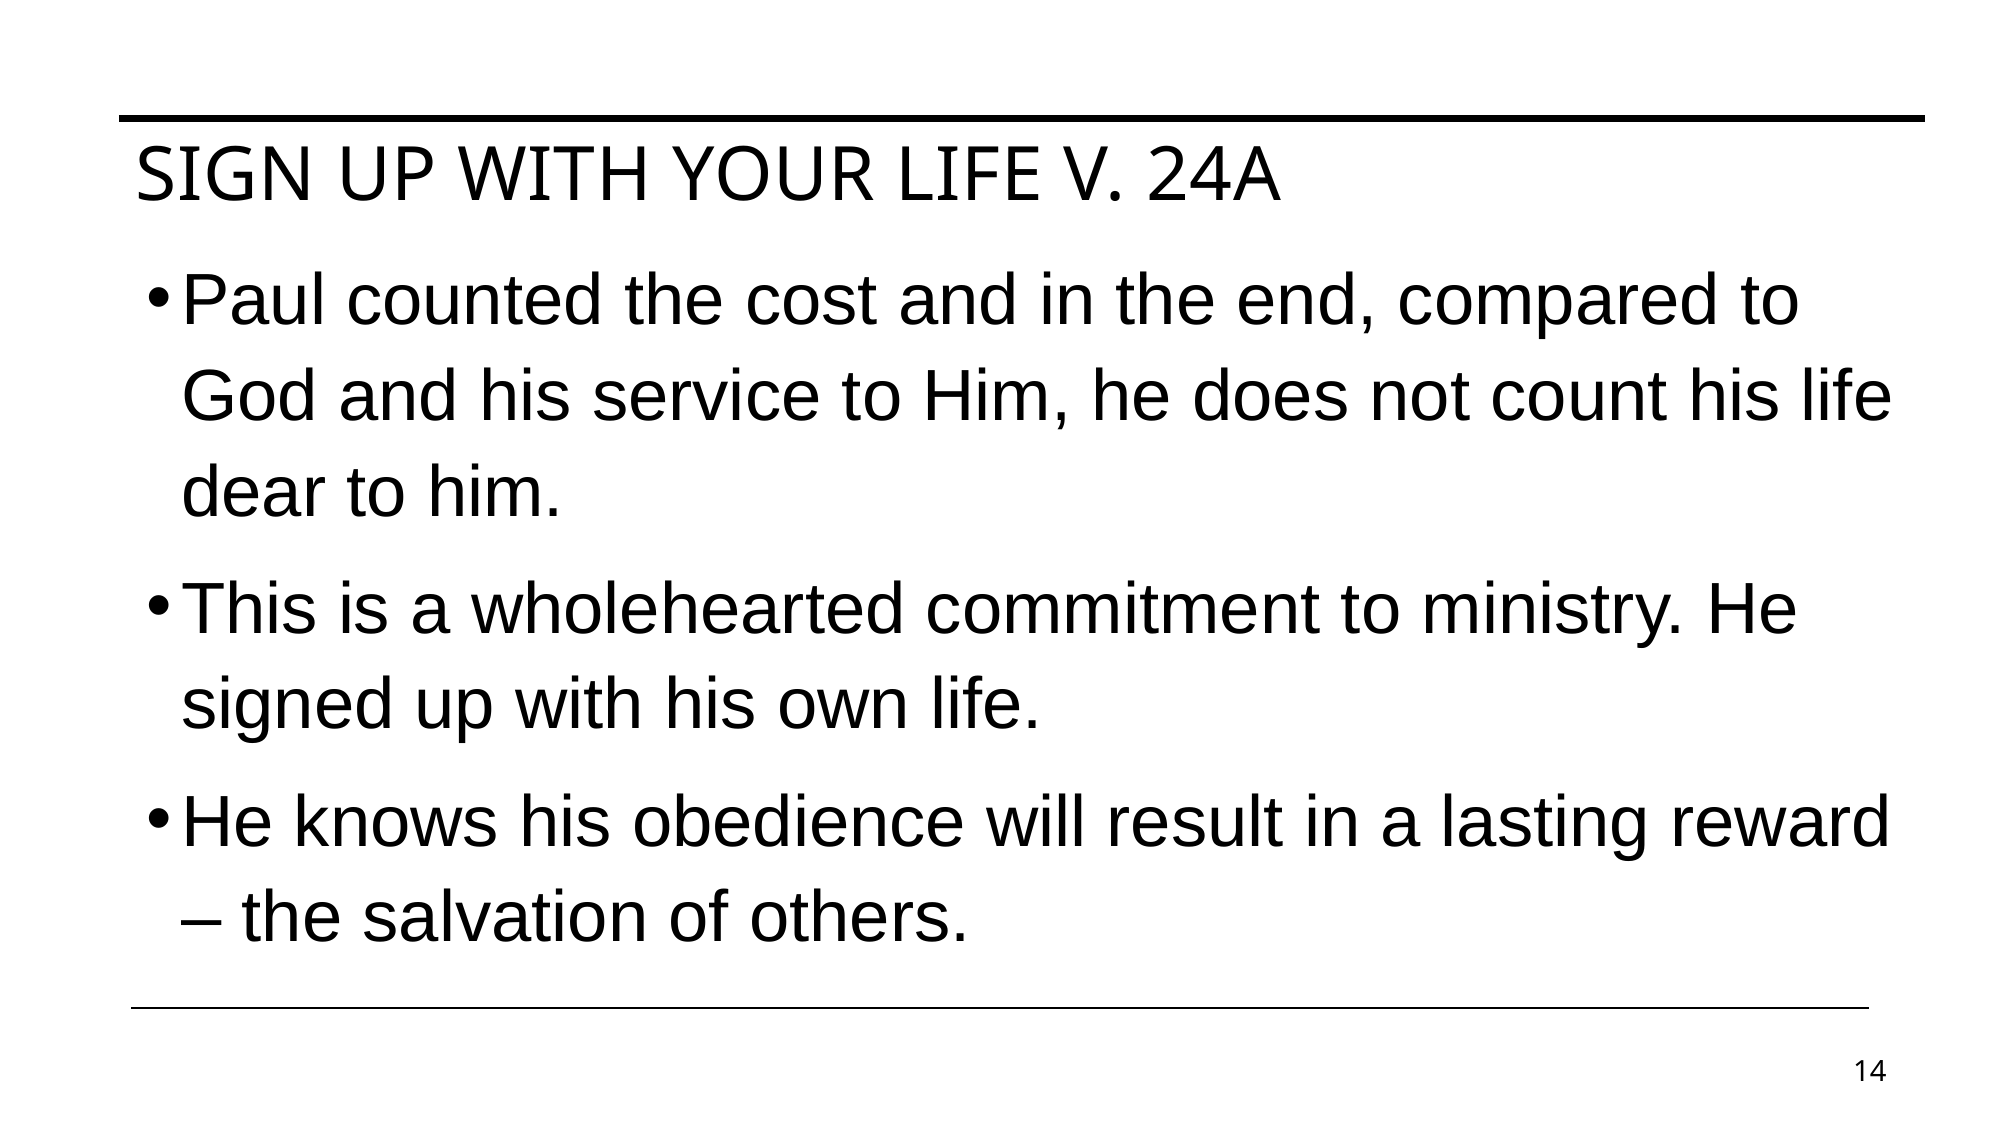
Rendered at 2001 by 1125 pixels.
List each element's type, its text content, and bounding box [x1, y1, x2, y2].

slide_number 14 [1791, 1042, 1902, 1103]
list Paul counted the cost and in the end, compared to God and his service to Him, he does not count his life dear to him. This is a wholehearted commitment to ministry. He signed up with his own life. He knows his obedience will result in a lasting reward – the salvation of others. [131, 236, 1931, 970]
title Sign up with your life v. 24a [120, 117, 1931, 313]
